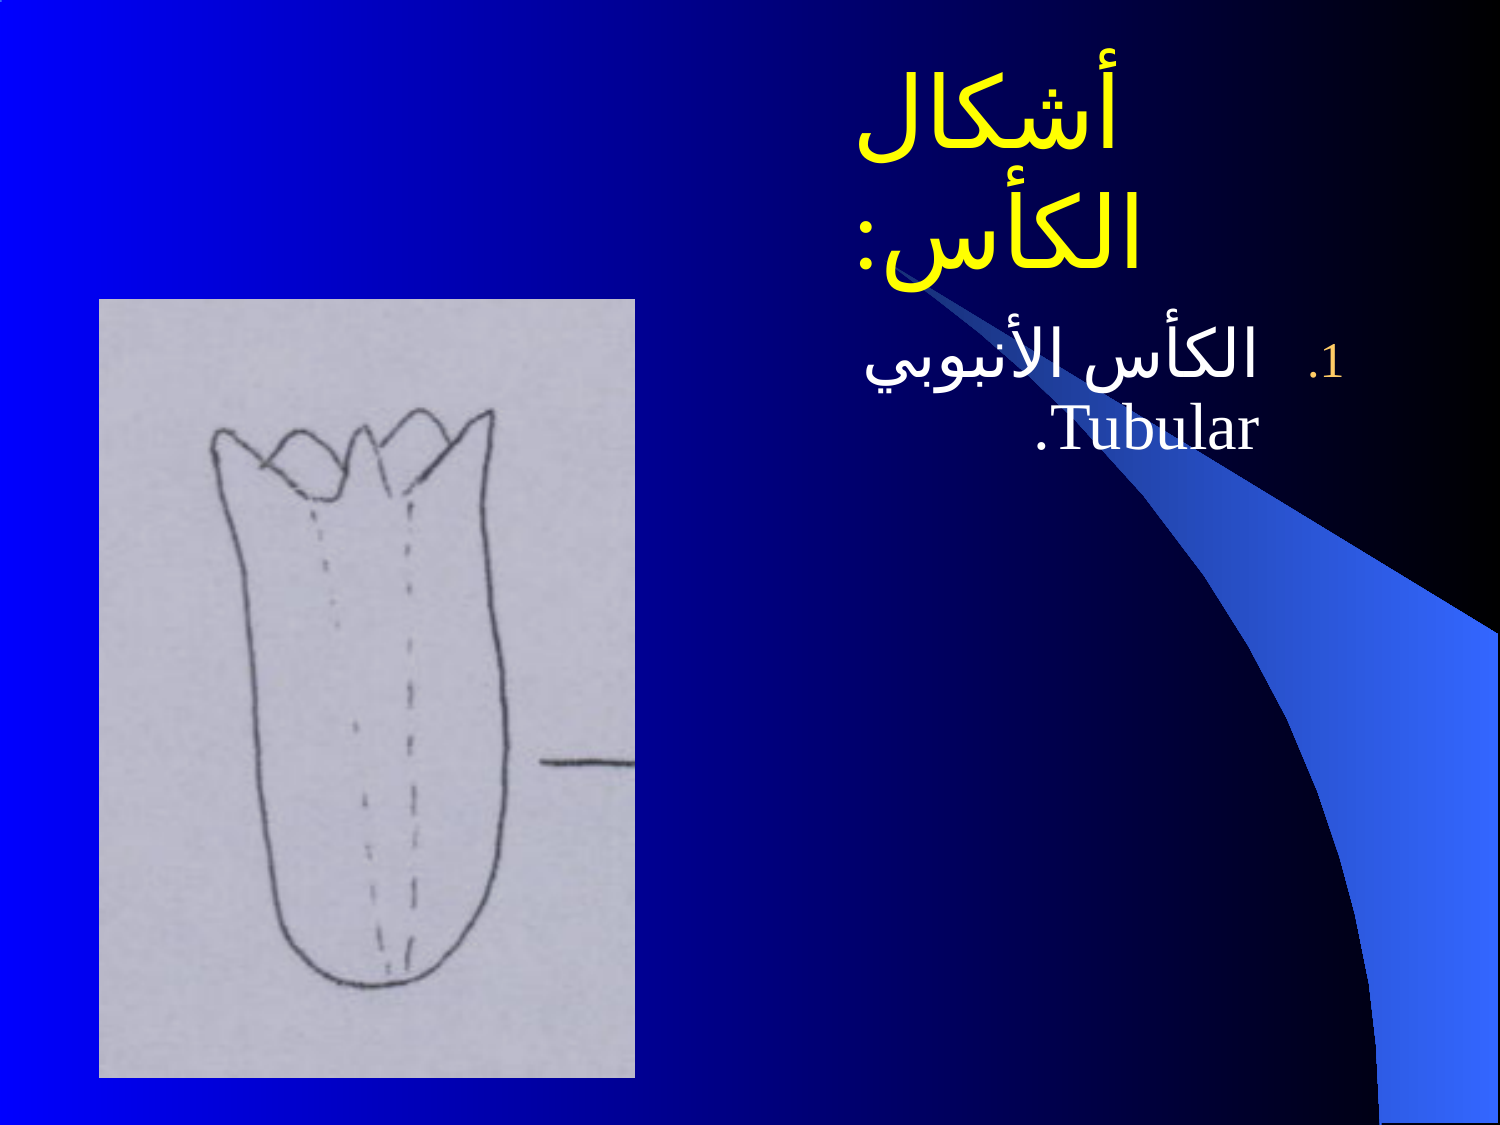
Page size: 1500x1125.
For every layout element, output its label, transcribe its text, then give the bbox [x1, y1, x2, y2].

picture [99, 299, 635, 1079]
title أشكال الكأس: [837, 74, 1364, 263]
list الكأس الأنبوبي Tubular. [662, 312, 1375, 501]
